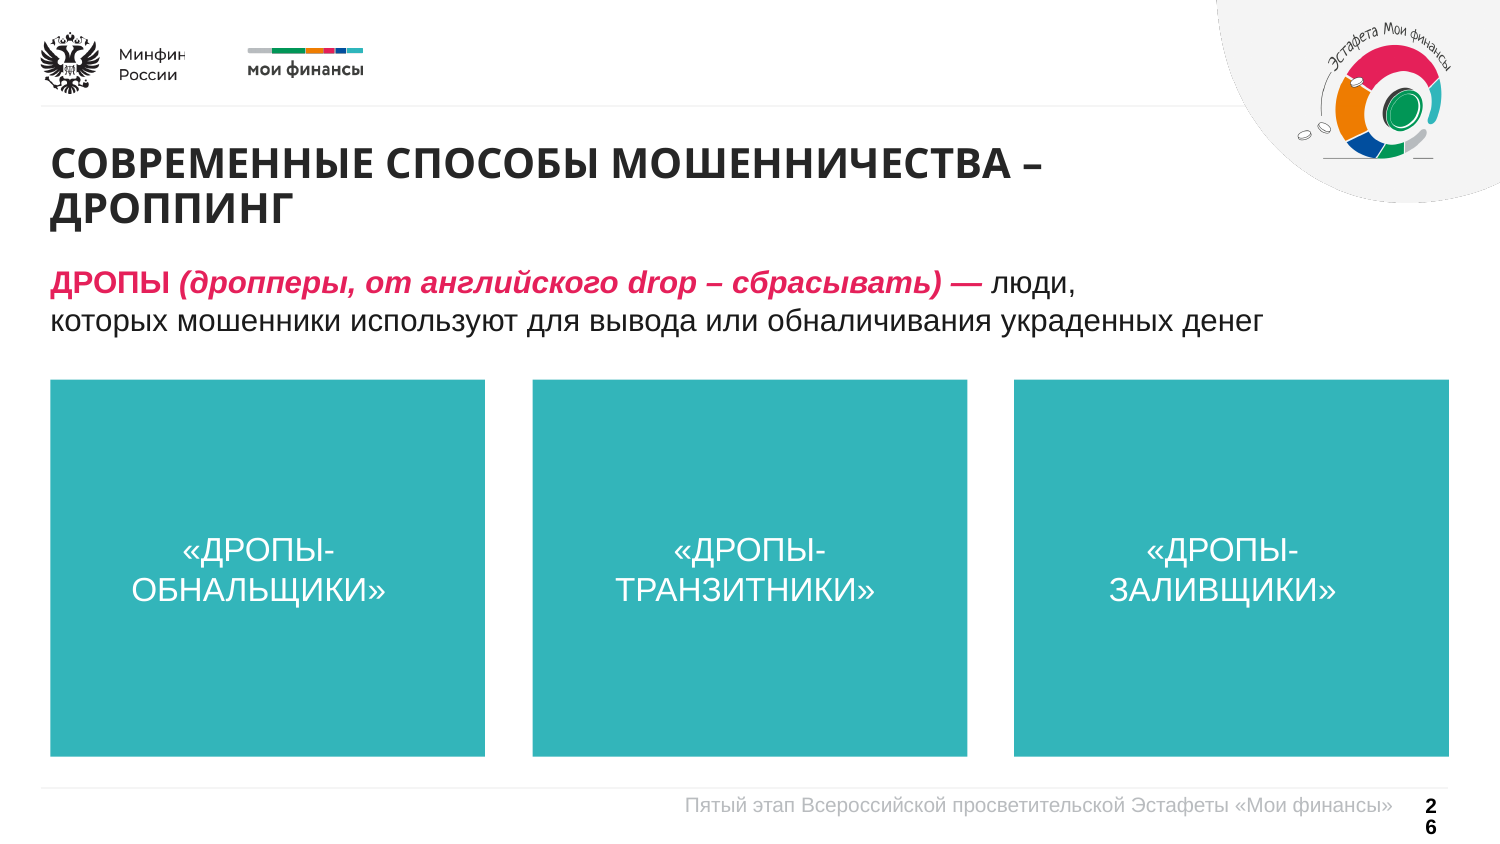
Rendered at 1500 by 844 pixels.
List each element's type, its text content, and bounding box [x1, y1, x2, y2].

picture [1216, 0, 1500, 203]
text_box «ДРОПЫ-ЗАЛИВЩИКИ» [1099, 527, 1346, 608]
title СОВРЕМЕННЫЕ СПОСОБЫ МОШЕННИЧЕСТВА – ДРОППИНГ [50, 142, 1100, 230]
text_box [532, 379, 968, 757]
slide_number 26 [1416, 783, 1447, 827]
text_box «ДРОПЫ-ОБНАЛЬЩИКИ» [120, 527, 398, 608]
text_box ДРОПЫ (дропперы, от английского drop – сбрасывать) — люди, которых мошенники используют для вывода или обналичивания украденных денег [50, 262, 1326, 350]
text_box [1014, 379, 1449, 757]
text_box [50, 379, 485, 757]
text_box «ДРОПЫ-ТРАНЗИТНИКИ» [612, 527, 888, 608]
